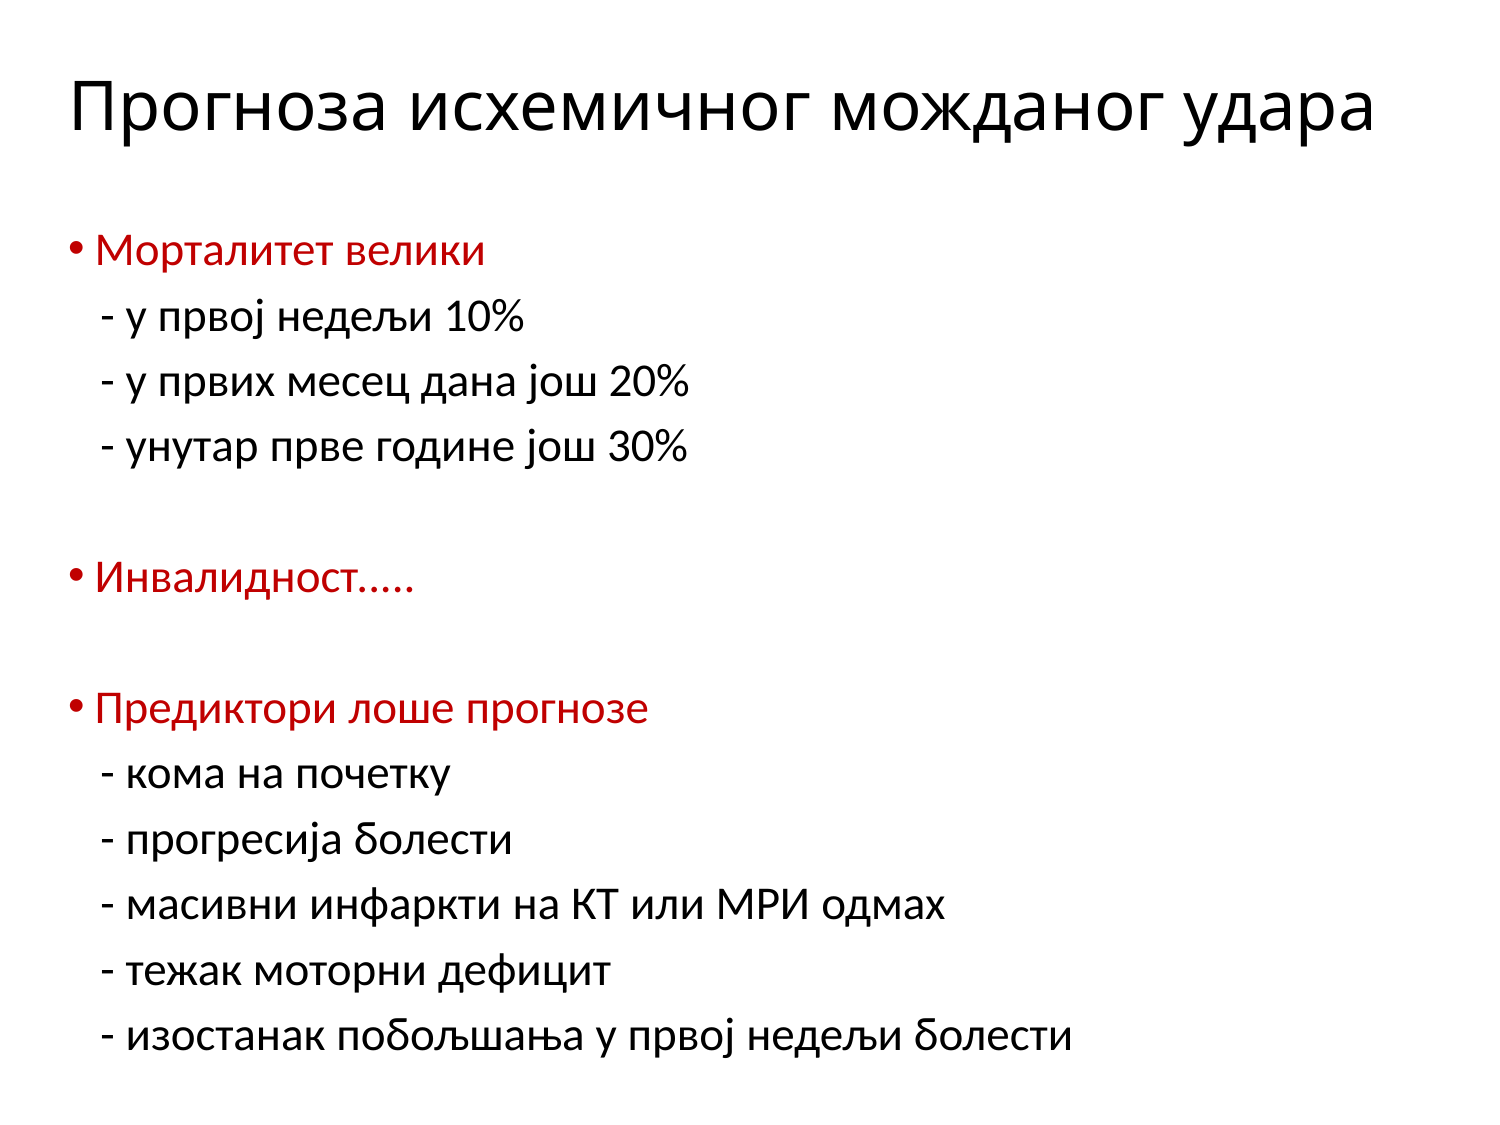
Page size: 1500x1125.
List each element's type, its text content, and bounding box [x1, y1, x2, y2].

list Морталитет велики - у првој недељи 10% - у првих месец дана још 20% - унутар прве године још 30% Инвалидност..... Предиктори лоше прогнозе - кома на почетку - прогресија болести - масивни инфаркти на КТ или МРИ одмах - тежак моторни дефицит - изостанак побољшања у првој недељи болести [53, 217, 1451, 1073]
title Прогноза исхемичног можданог удара [53, 0, 1397, 217]
